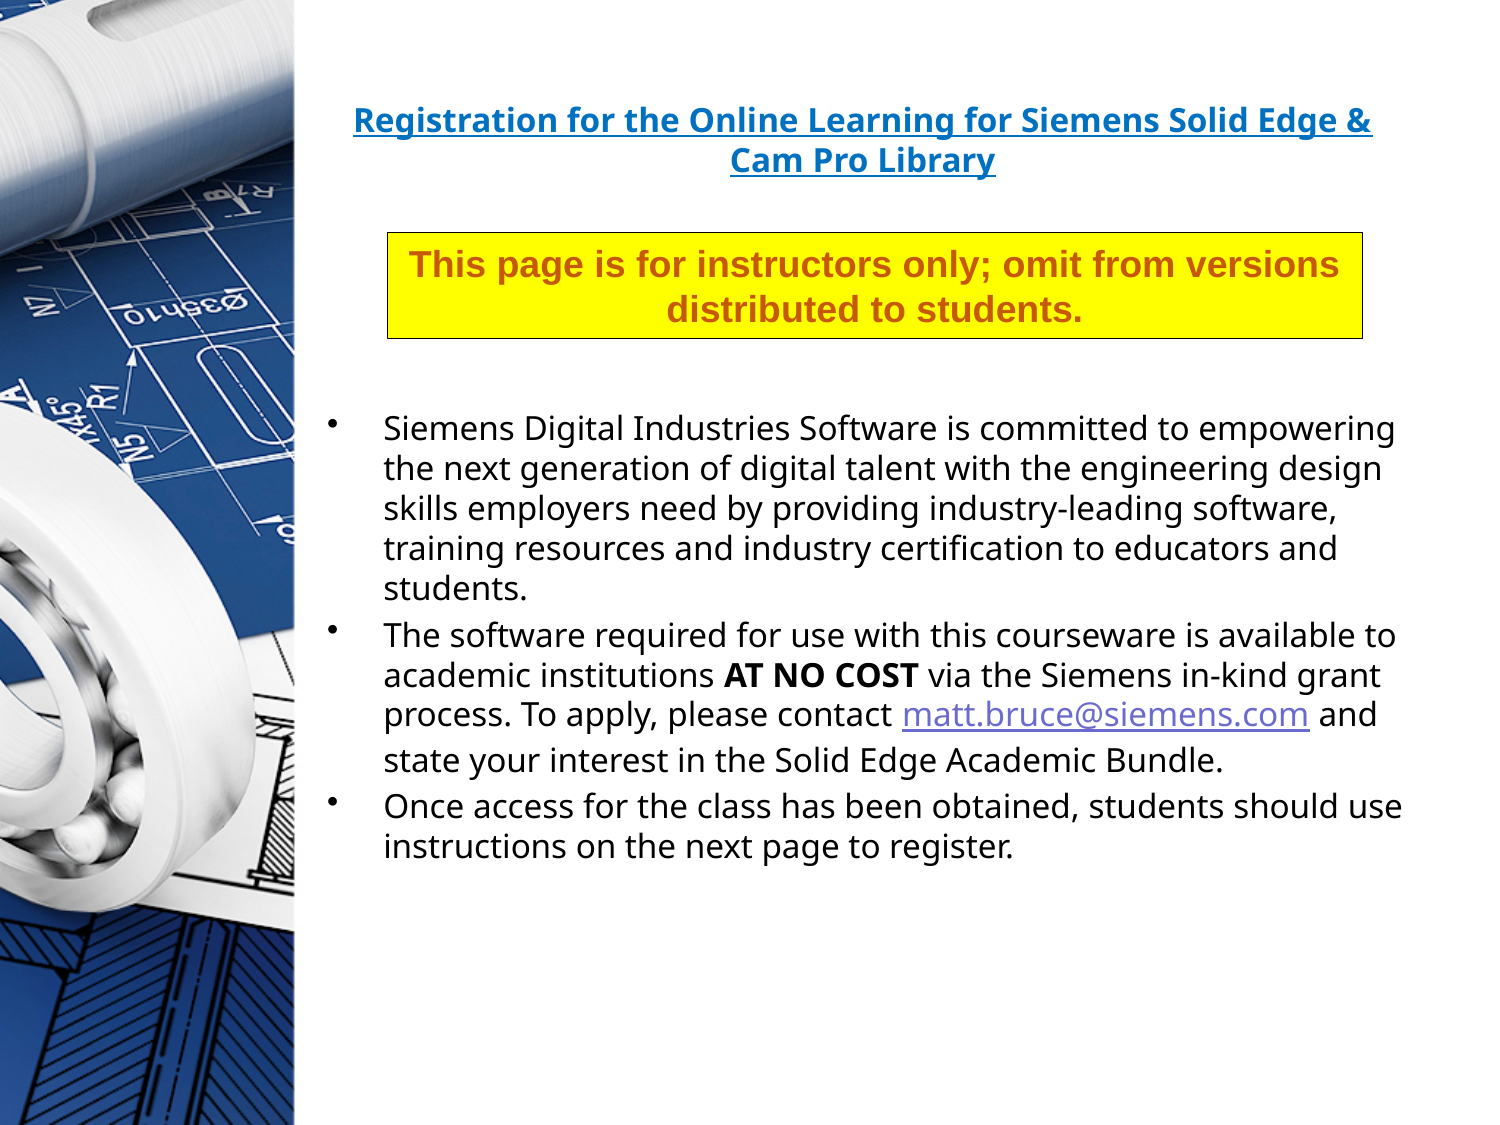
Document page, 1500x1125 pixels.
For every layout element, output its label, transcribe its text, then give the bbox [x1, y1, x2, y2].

title Registration for the Online Learning for Siemens Solid Edge & Cam Pro Library [312, 45, 1414, 233]
picture [0, 0, 1500, 1125]
list Siemens Digital Industries Software is committed to empowering the next generation of digital talent with the engineering design skills employers need by providing industry-leading software, training resources and industry certification to educators and students. The software required for use with this courseware is available to academic institutions AT NO COST via the Siemens in-kind grant process. To apply, please contact matt.bruce@siemens.com and state your interest in the Solid Edge Academic Bundle. Once access for the class has been obtained, students should use instructions on the next page to register. [312, 399, 1425, 1038]
text_box This page is for instructors only; omit from versions distributed to students. [387, 232, 1363, 338]
